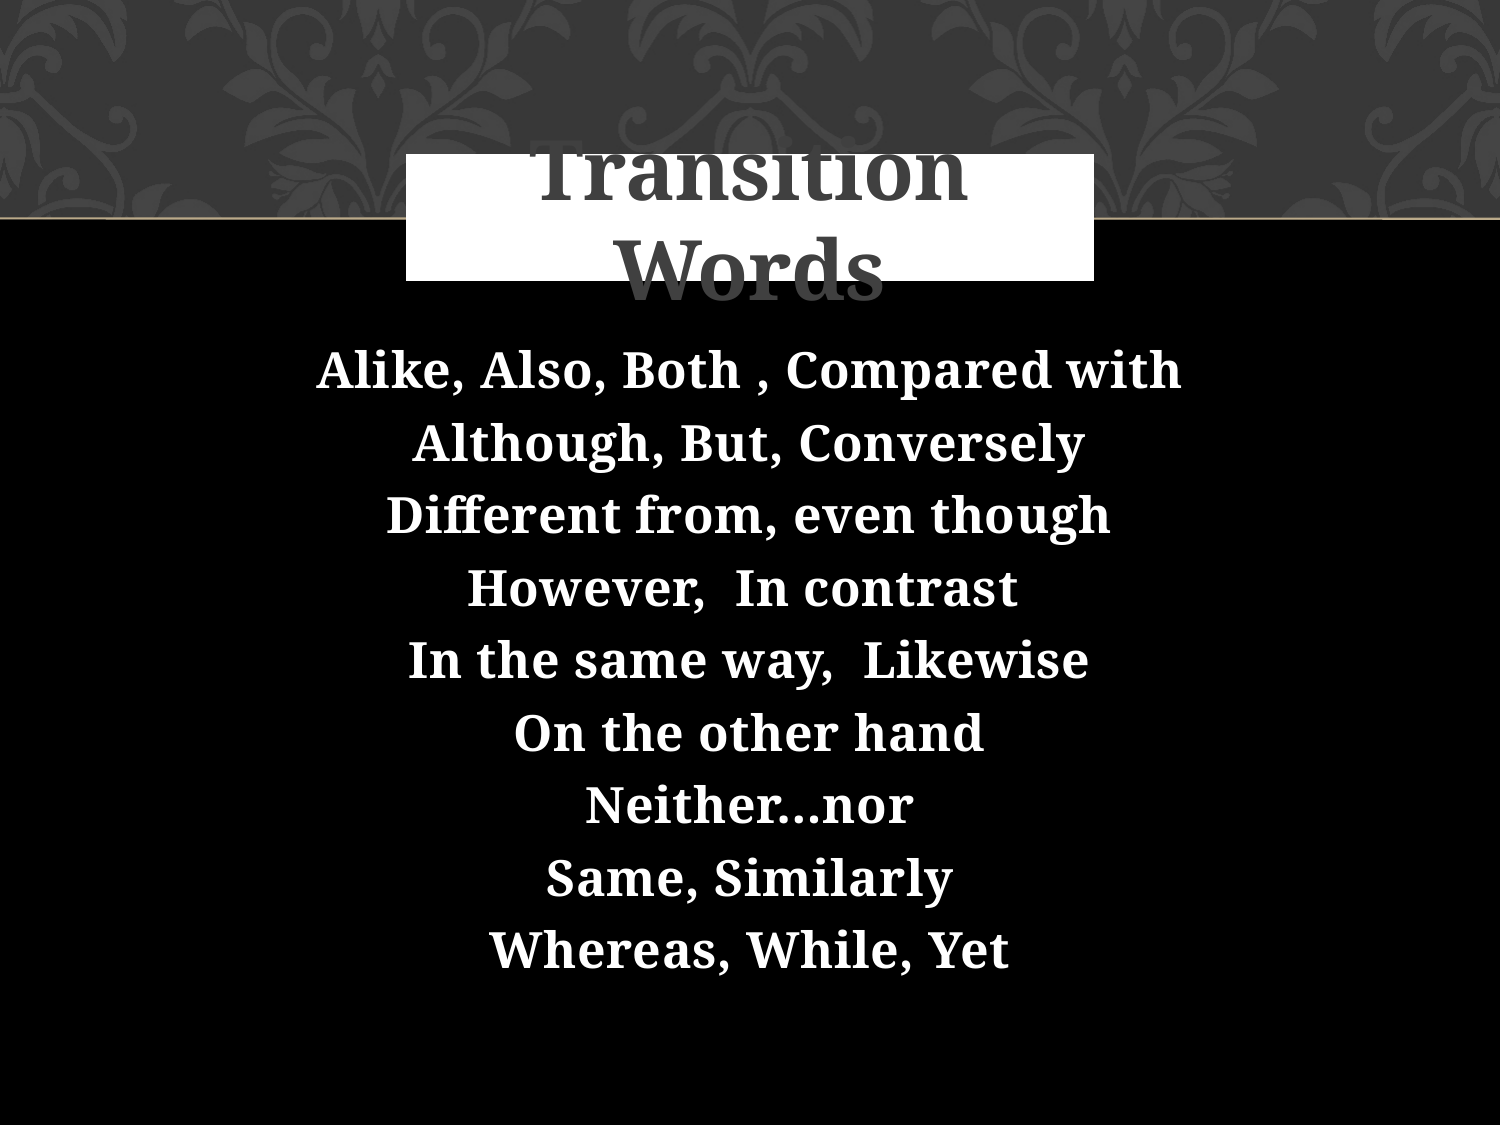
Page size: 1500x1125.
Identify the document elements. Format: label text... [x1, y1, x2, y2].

title Transition Words [406, 154, 1094, 281]
list Alike, Also, Both , Compared with Although, But, Conversely Different from, even though However, In contrast In the same way, Likewise On the other hand Neither…nor Same, Similarly Whereas, While, Yet [75, 331, 1425, 1007]
